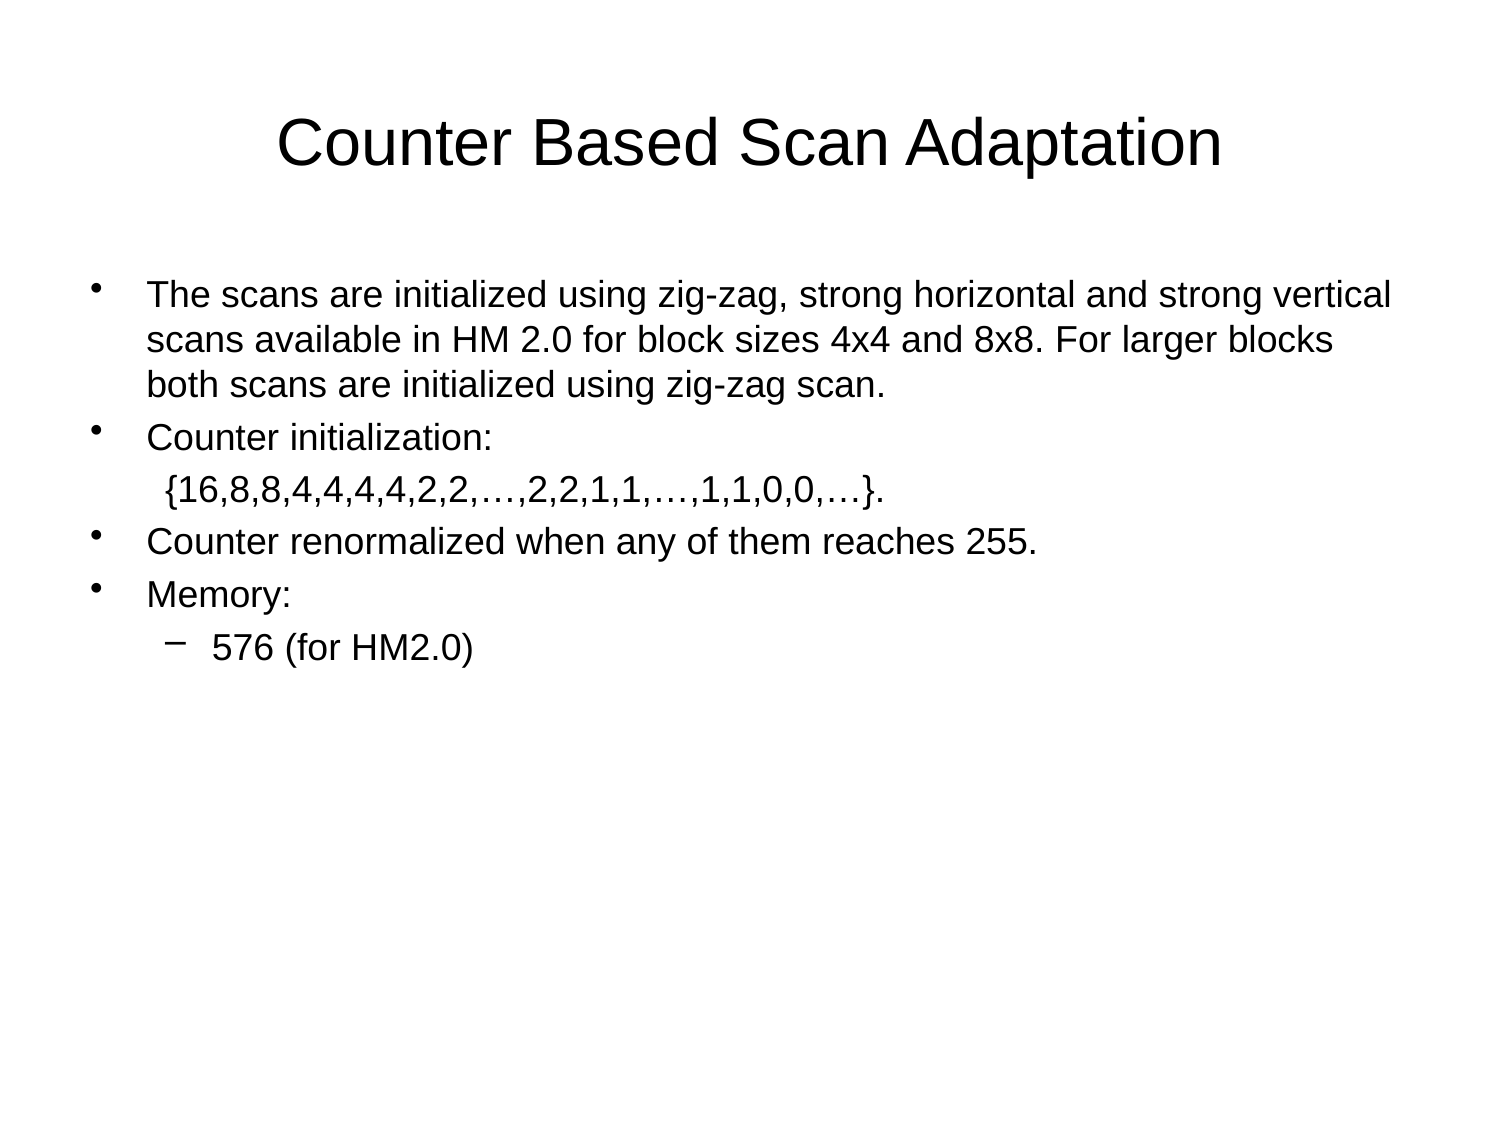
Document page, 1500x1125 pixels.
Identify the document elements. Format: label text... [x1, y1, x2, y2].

list The scans are initialized using zig-zag, strong horizontal and strong vertical scans available in HM 2.0 for block sizes 4x4 and 8x8. For larger blocks both scans are initialized using zig-zag scan. Counter initialization: {16,8,8,4,4,4,4,2,2,…,2,2,1,1,…,1,1,0,0,…}. Counter renormalized when any of them reaches 255. Memory: 576 (for HM2.0) [74, 262, 1426, 1006]
title Counter Based Scan Adaptation [74, 44, 1426, 233]
